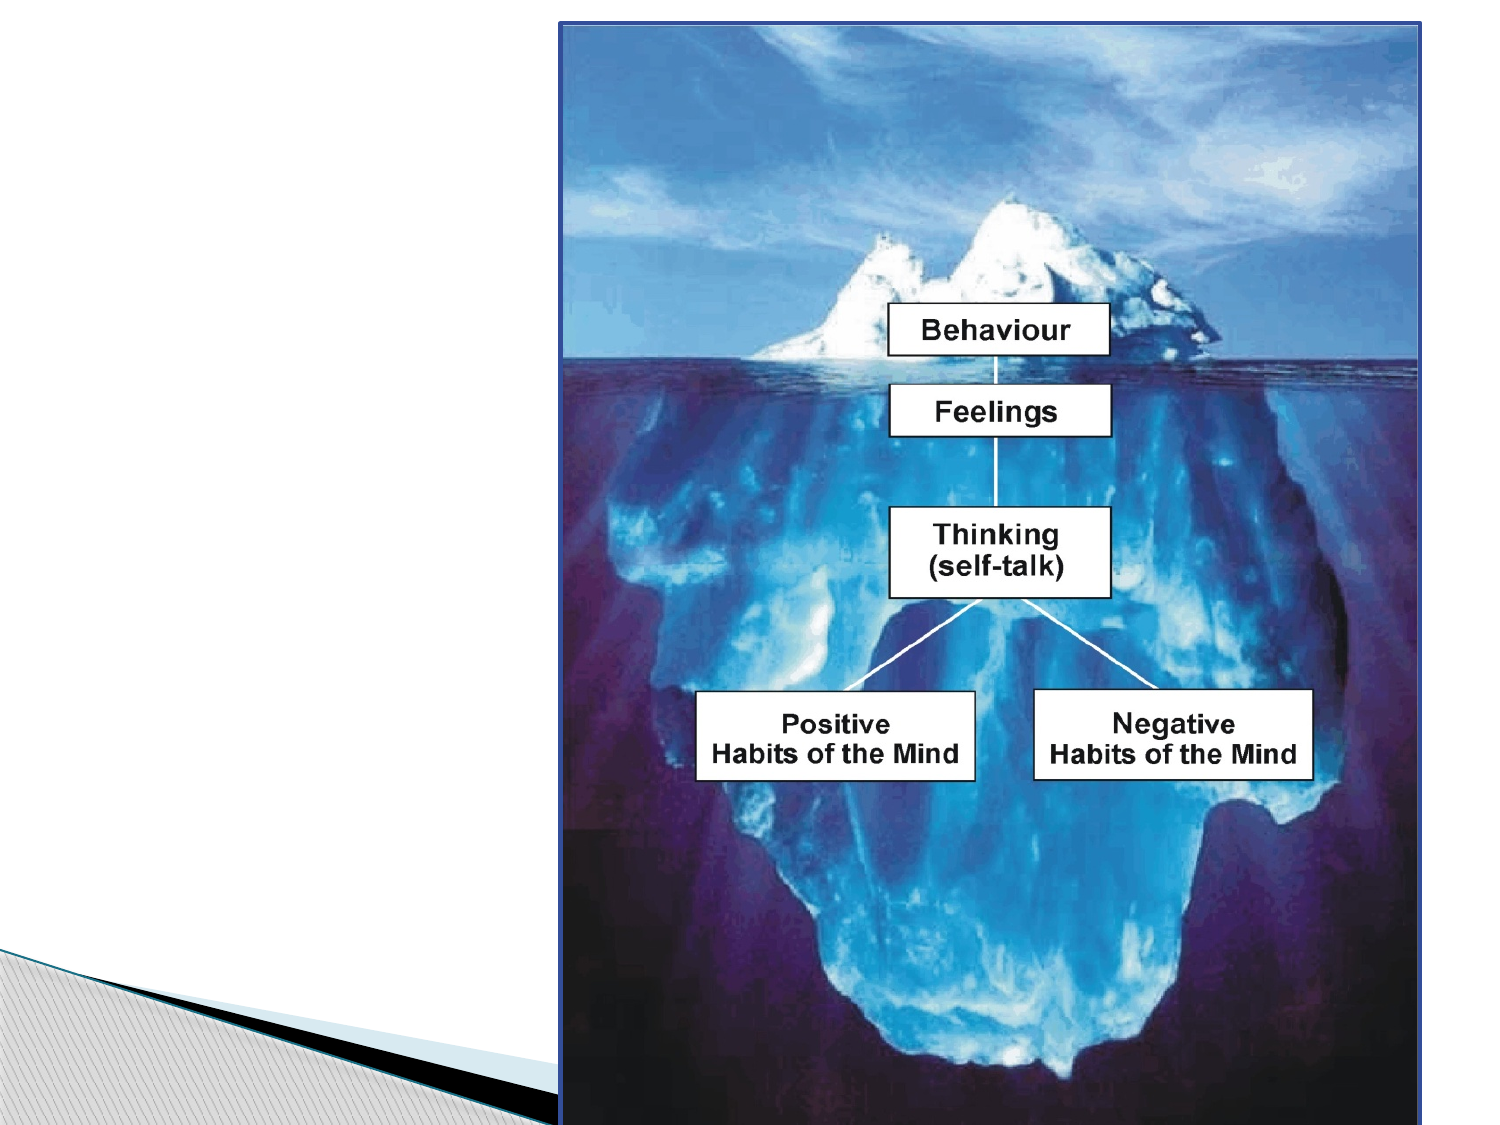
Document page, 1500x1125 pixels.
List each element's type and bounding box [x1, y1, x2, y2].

list [562, 24, 1419, 1125]
